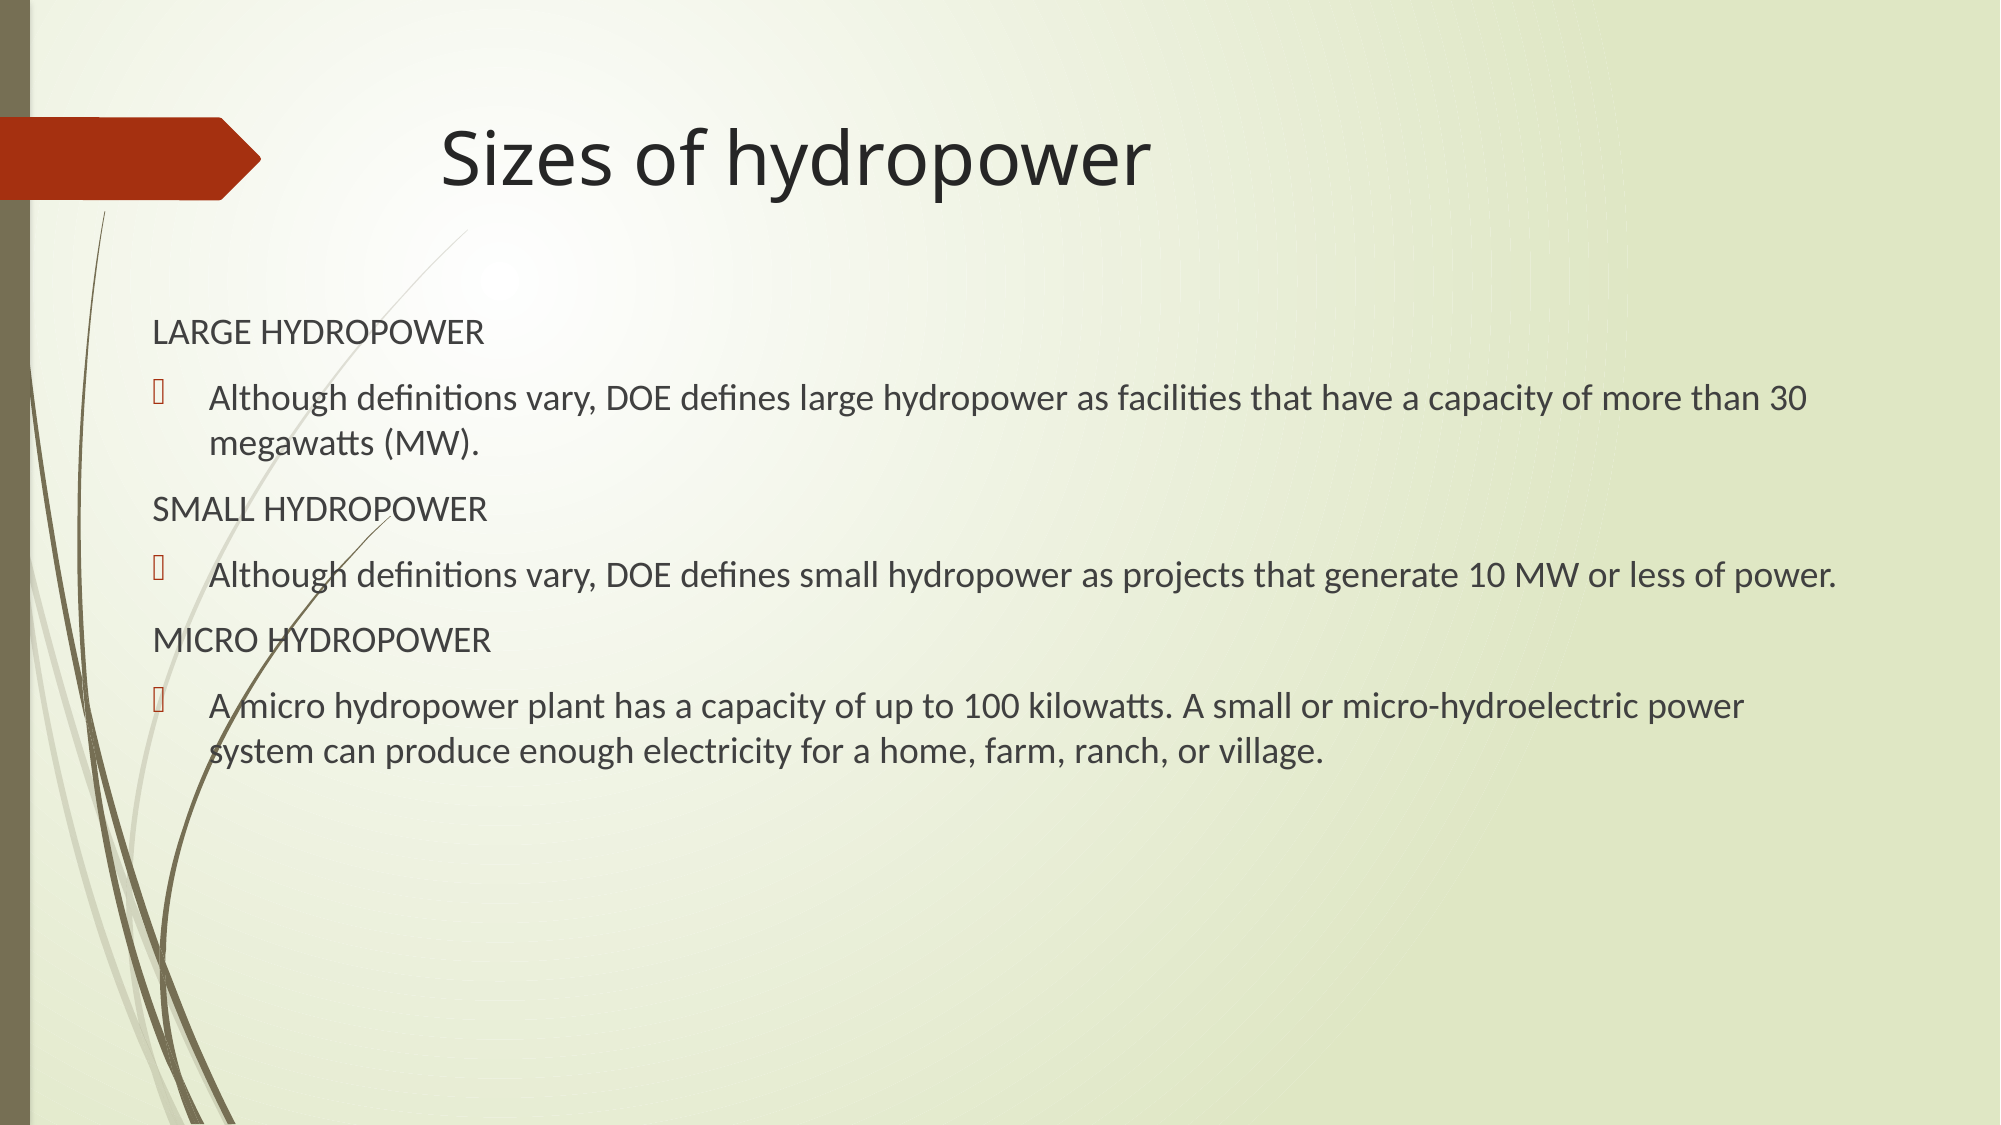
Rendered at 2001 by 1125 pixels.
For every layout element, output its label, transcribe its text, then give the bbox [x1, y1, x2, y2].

list LARGE HYDROPOWER Although definitions vary, DOE defines large hydropower as facilities that have a capacity of more than 30 megawatts (MW). SMALL HYDROPOWER Although definitions vary, DOE defines small hydropower as projects that generate 10 MW or less of power. MICRO HYDROPOWER A micro hydropower plant has a capacity of up to 100 kilowatts. A small or micro-hydroelectric power system can produce enough electricity for a home, farm, ranch, or village. [137, 299, 1863, 1055]
title Sizes of hydropower [425, 102, 1888, 313]
